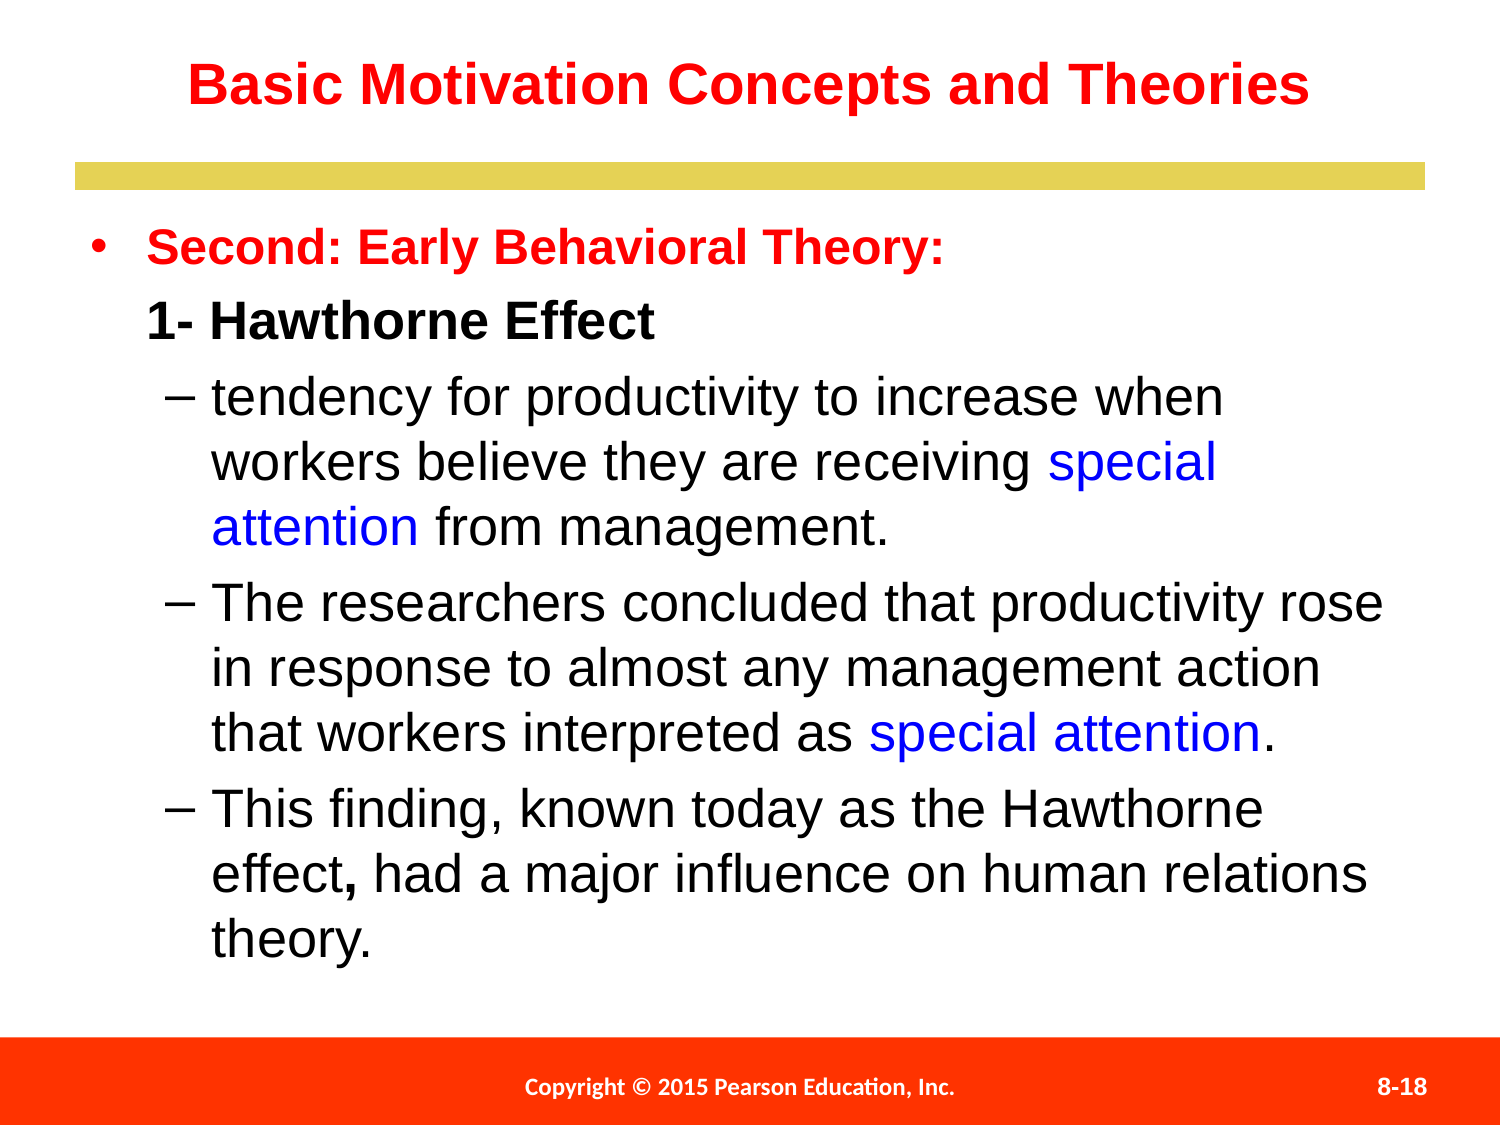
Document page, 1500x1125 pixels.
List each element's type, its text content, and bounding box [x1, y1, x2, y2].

list Second: Early Behavioral Theory: 1- Hawthorne Effect tendency for productivity to increase when workers believe they are receiving special attention from management. The researchers concluded that productivity rose in response to almost any management action that workers interpreted as special attention. This finding, known today as the Hawthorne effect, had a major influence on human relations theory. [74, 207, 1426, 1013]
text_box Basic Motivation Concepts and Theories [74, 24, 1425, 138]
picture [75, 162, 1425, 190]
